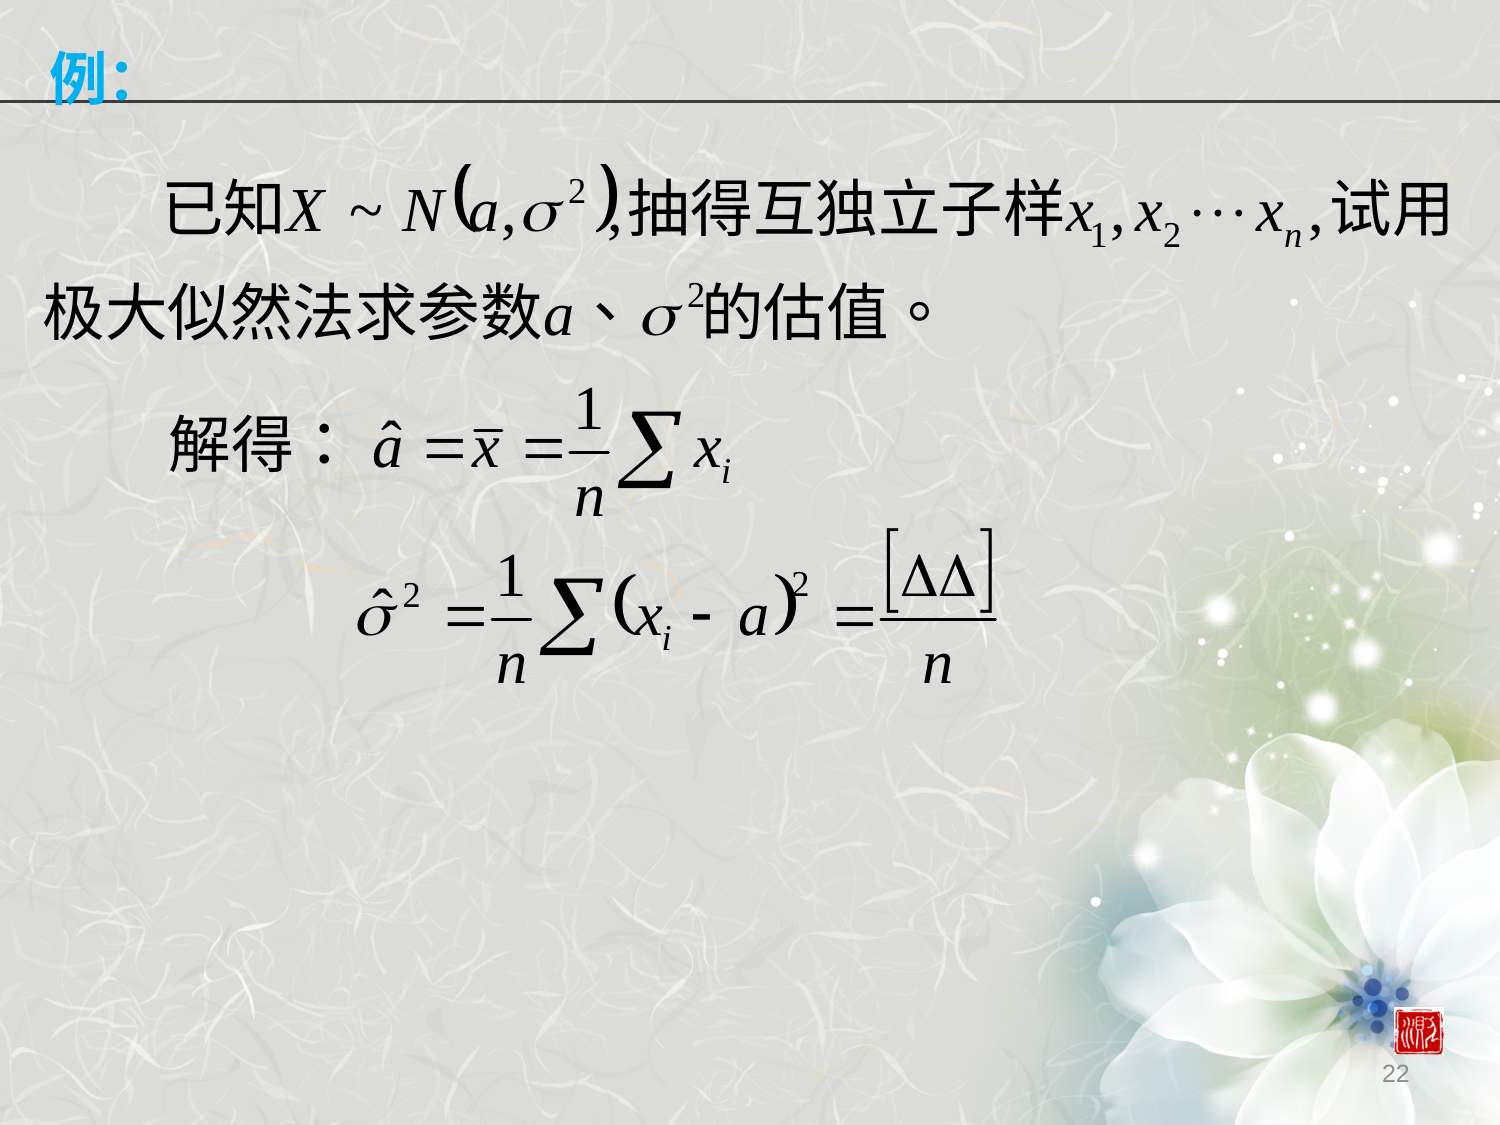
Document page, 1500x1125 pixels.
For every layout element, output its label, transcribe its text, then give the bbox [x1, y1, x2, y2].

picture [1394, 1007, 1444, 1055]
list 例： [0, 0, 1500, 1125]
slide_number 22 [1074, 1042, 1425, 1103]
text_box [34, 163, 1460, 697]
